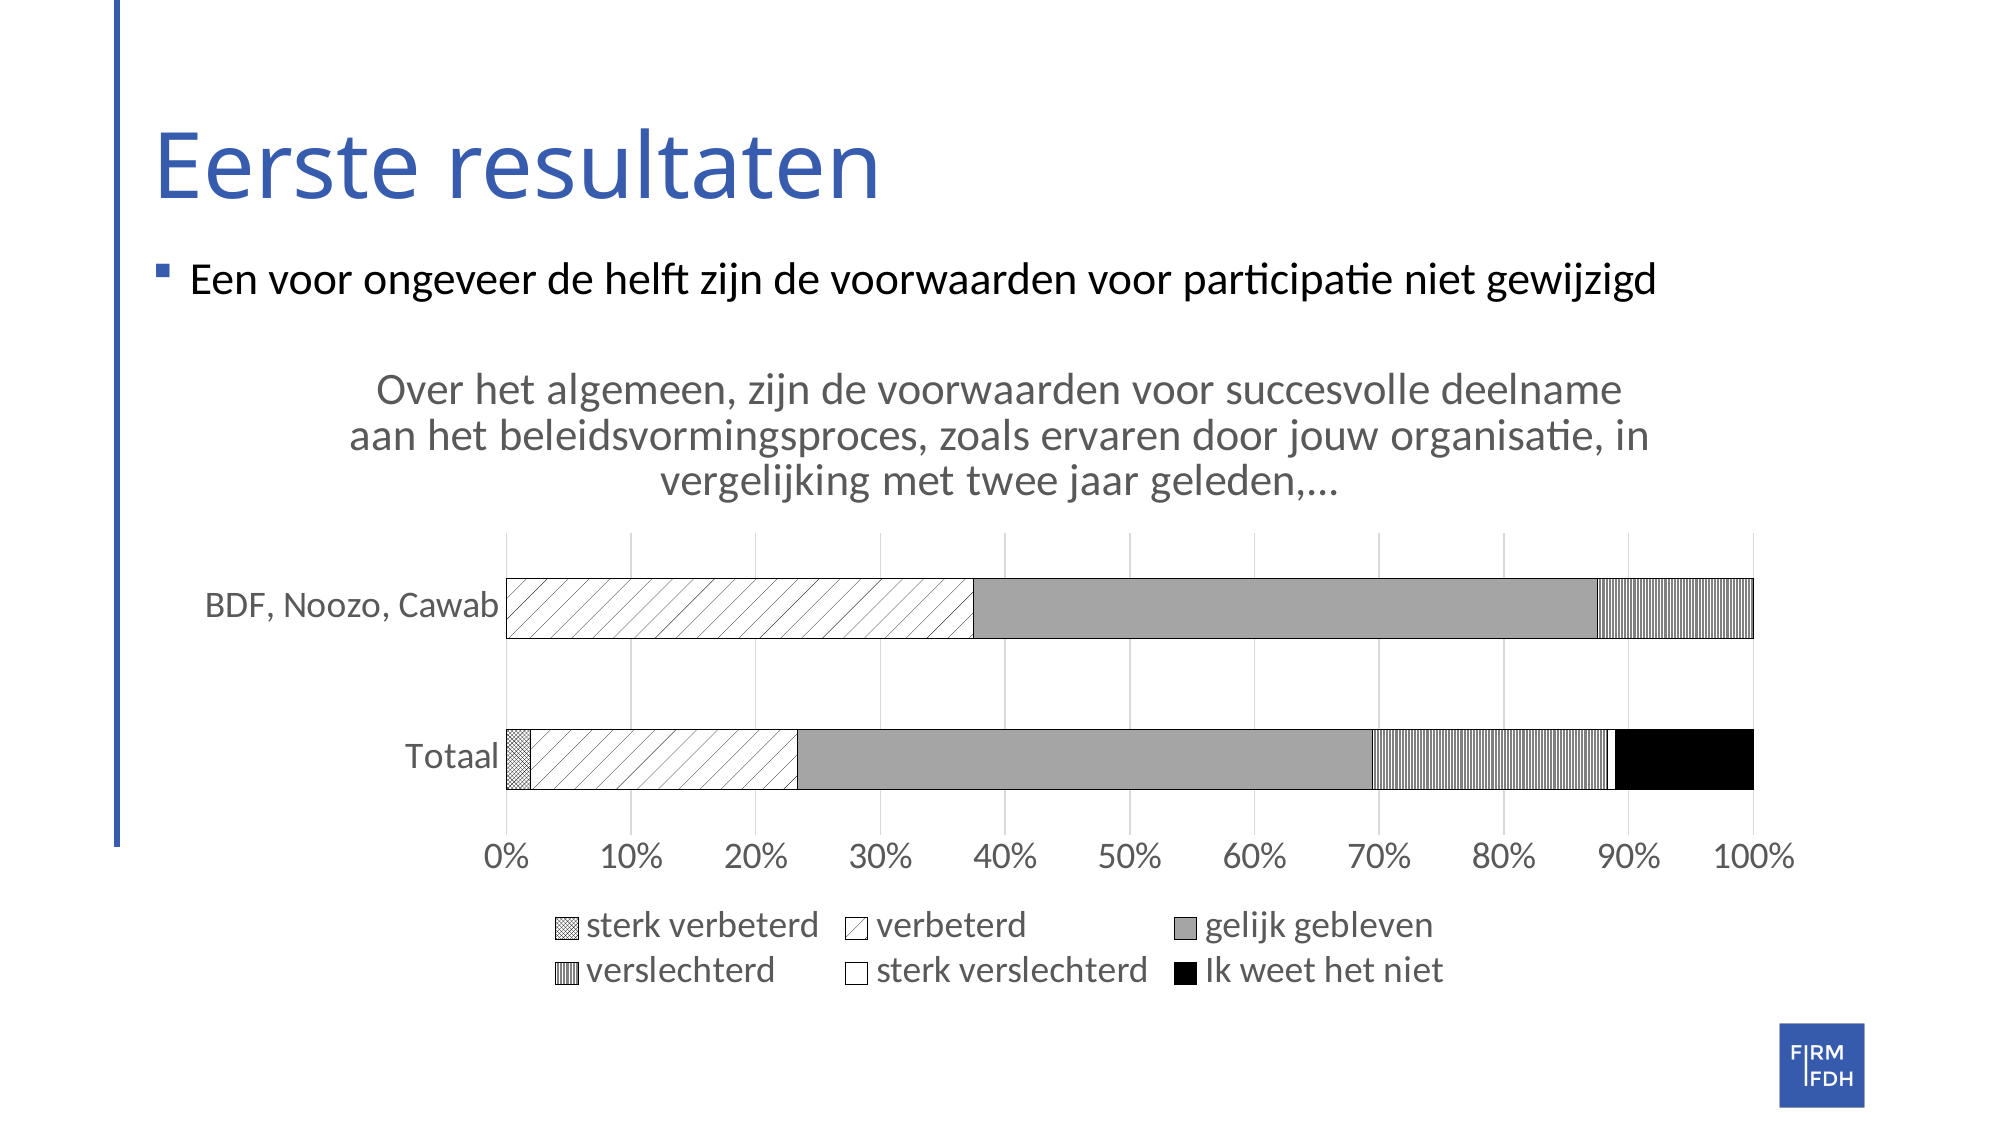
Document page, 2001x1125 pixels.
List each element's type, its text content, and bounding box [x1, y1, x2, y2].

title Eerste resultaten [137, 59, 1863, 241]
chart [171, 335, 1828, 1000]
picture [1769, 1013, 1875, 1118]
list Een voor ongeveer de helft zijn de voorwaarden voor participatie niet gewijzigd [137, 241, 1863, 956]
